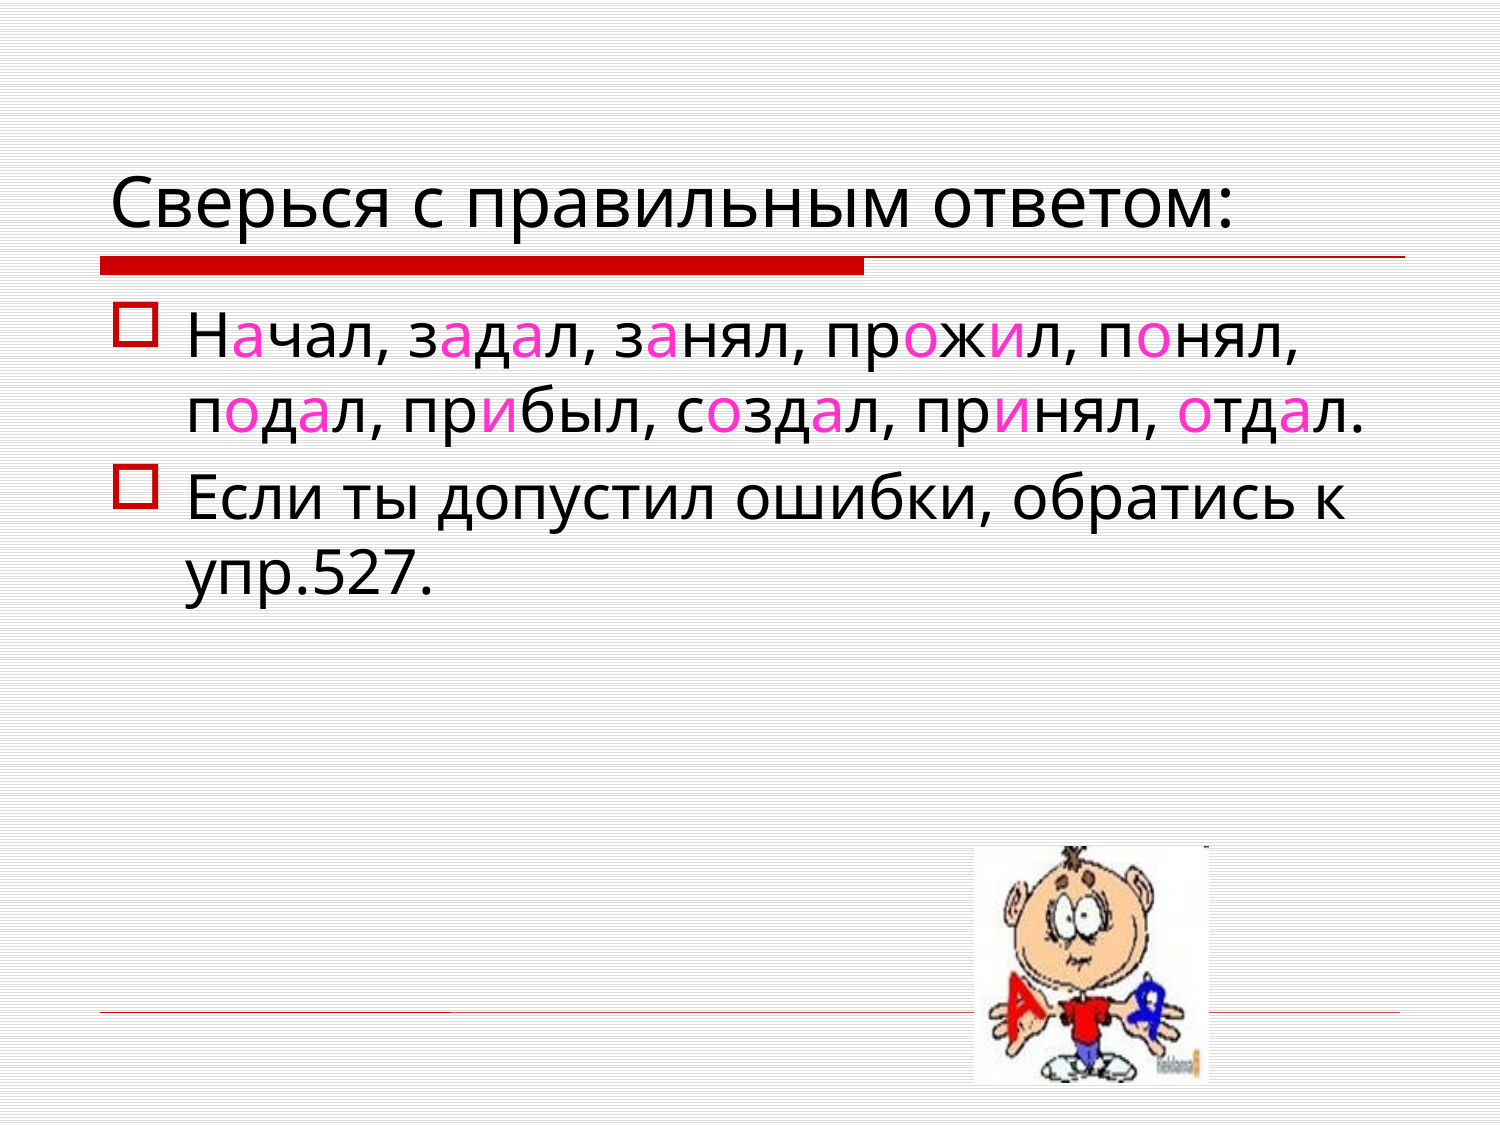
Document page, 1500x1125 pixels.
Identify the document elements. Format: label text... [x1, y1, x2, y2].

list Начал, задал, занял, прожил, понял, подал, прибыл, создал, принял, отдал. Если ты допустил ошибки, обратись к упр.527. [92, 287, 1406, 988]
title Сверься с правильным ответом: [94, 50, 1407, 250]
picture [974, 845, 1210, 1083]
